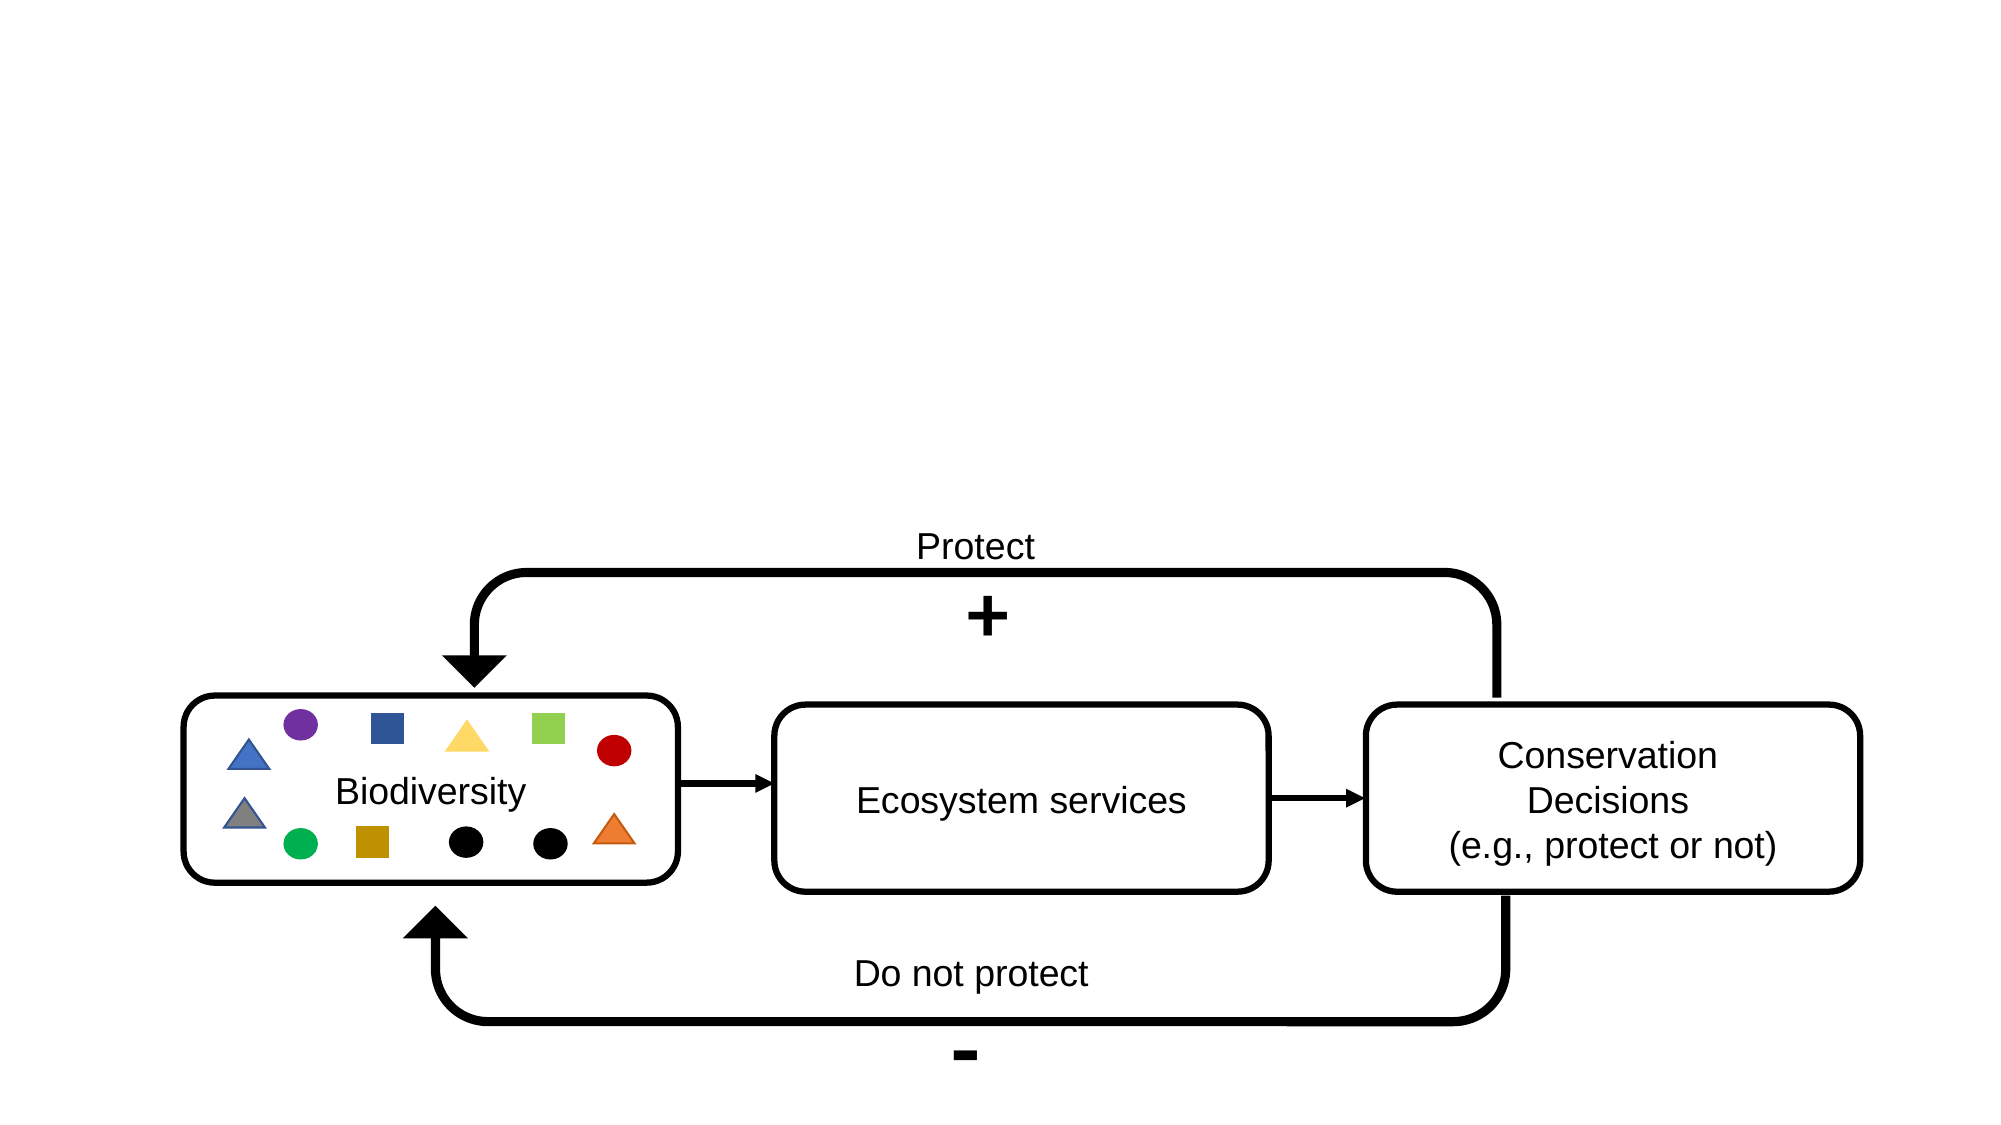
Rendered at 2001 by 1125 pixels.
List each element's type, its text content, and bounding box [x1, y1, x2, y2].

text_box [596, 734, 632, 767]
text_box [371, 713, 404, 744]
text_box + [952, 551, 1038, 667]
text_box [444, 719, 490, 752]
text_box [400, 904, 936, 1028]
text_box - [936, 980, 1022, 1109]
text_box [532, 713, 565, 744]
text_box Ecosystem services [773, 703, 1270, 893]
text_box [1038, 566, 1503, 699]
text_box [533, 828, 568, 860]
text_box [439, 566, 952, 690]
text_box [448, 826, 484, 858]
text_box Do not protect [839, 941, 1105, 1002]
text_box [226, 737, 272, 770]
text_box [1022, 894, 1512, 1028]
text_box [222, 796, 267, 829]
text_box Protect [901, 514, 1050, 575]
text_box [283, 828, 318, 860]
text_box Biodiversity [182, 694, 679, 884]
text_box [356, 826, 389, 858]
text_box [591, 812, 637, 845]
text_box [283, 709, 318, 741]
text_box Conservation Decisions (e.g., protect or not) [1364, 703, 1862, 893]
